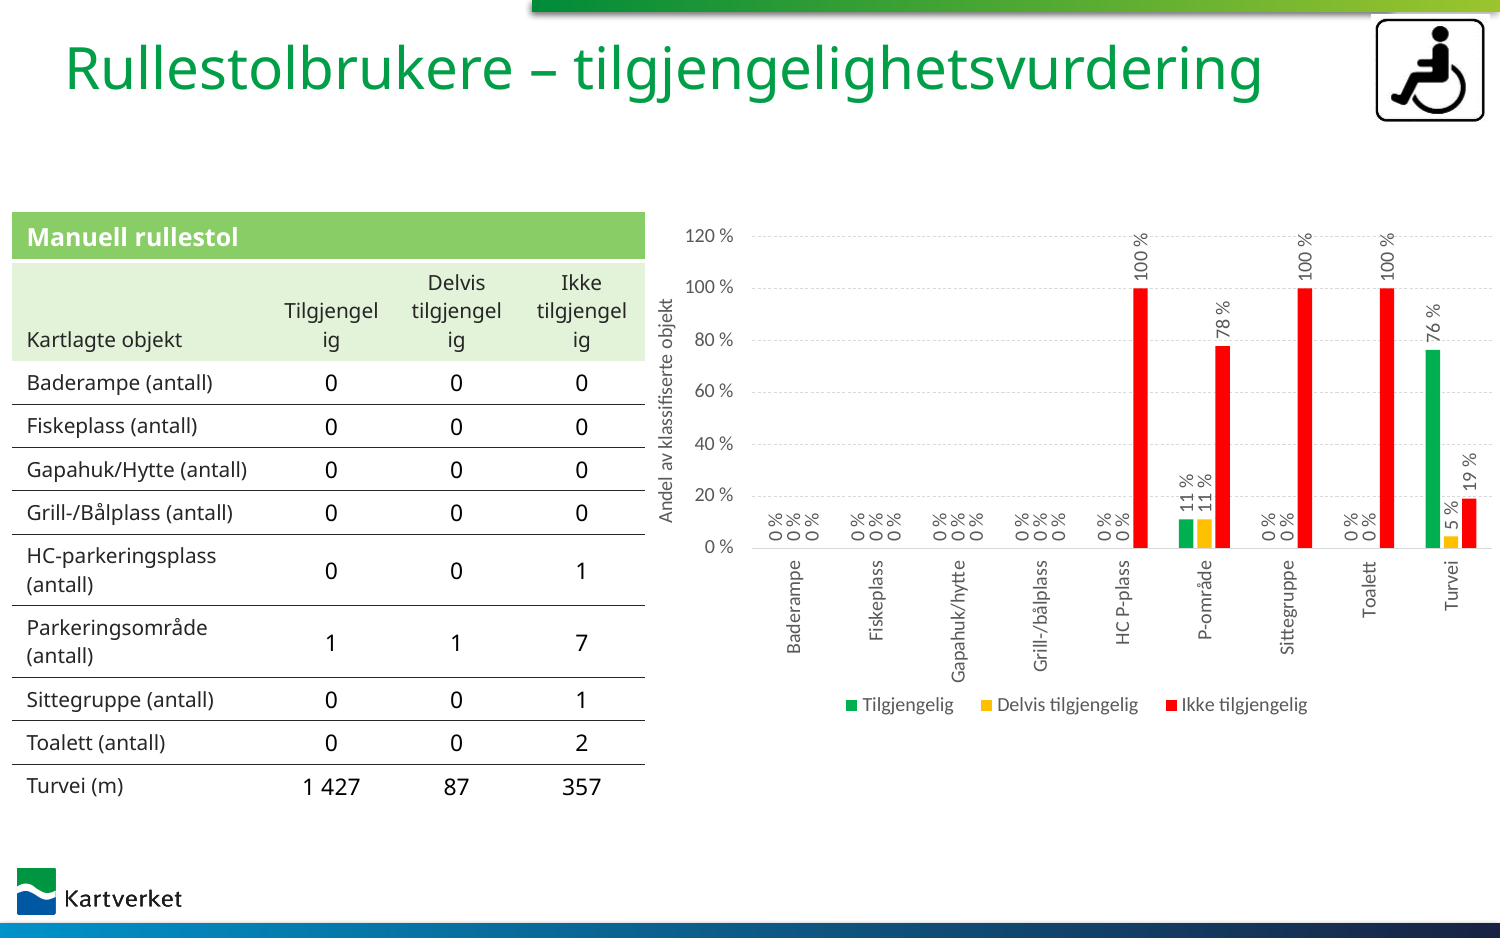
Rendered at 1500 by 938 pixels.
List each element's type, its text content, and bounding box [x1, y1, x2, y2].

table_cell Grill-/Bålplass (antall) [12, 491, 269, 534]
table_cell 2 [519, 721, 645, 764]
table_cell 0 [269, 535, 394, 605]
picture [1371, 13, 1491, 127]
table_cell Kartlagte objekt [12, 263, 269, 361]
table_cell 1 427 [269, 765, 394, 807]
table_cell 1 [519, 678, 638, 720]
picture [643, 218, 1500, 728]
table_cell 0 [519, 405, 638, 447]
table_header Manuell rullestol [12, 212, 645, 259]
table_cell 0 [519, 448, 638, 490]
table_cell Turvei (m) [12, 765, 269, 807]
table_cell Parkeringsområde (antall) [12, 606, 269, 677]
table_cell Delvis tilgjengelig [394, 263, 519, 361]
table_cell 1 [269, 606, 394, 677]
table_cell 0 [269, 448, 394, 490]
table_cell Fiskeplass (antall) [12, 405, 269, 447]
table_cell Baderampe (antall) [12, 361, 269, 404]
table_cell 1 [519, 535, 638, 605]
table_cell 87 [394, 765, 519, 807]
table_cell 0 [519, 491, 638, 534]
table_cell Toalett (antall) [12, 721, 269, 764]
table_cell HC-parkeringsplass (antall) [12, 535, 269, 605]
table_cell 0 [269, 361, 394, 404]
table_cell 7 [519, 606, 638, 677]
table_cell 0 [394, 448, 519, 490]
table_cell 357 [519, 765, 645, 807]
table_cell 0 [394, 491, 519, 534]
table_cell 0 [519, 361, 638, 404]
table_cell Gapahuk/Hytte (antall) [12, 448, 269, 490]
text_box Rullestolbrukere – tilgjengelighetsvurdering [49, 12, 1372, 109]
table_cell 1 [394, 606, 519, 677]
table_cell 0 [394, 361, 519, 404]
table_cell Ikke tilgjengelig [519, 263, 638, 361]
table_cell 0 [394, 535, 519, 605]
table_cell 0 [269, 721, 394, 764]
table_cell Tilgjengelig [269, 263, 394, 361]
table_cell 0 [269, 491, 394, 534]
table_cell 0 [394, 678, 519, 720]
table_cell 0 [394, 405, 519, 447]
table_cell 0 [394, 721, 519, 764]
table_cell 0 [269, 405, 394, 447]
table_cell Sittegruppe (antall) [12, 678, 269, 720]
table_cell 0 [269, 678, 394, 720]
